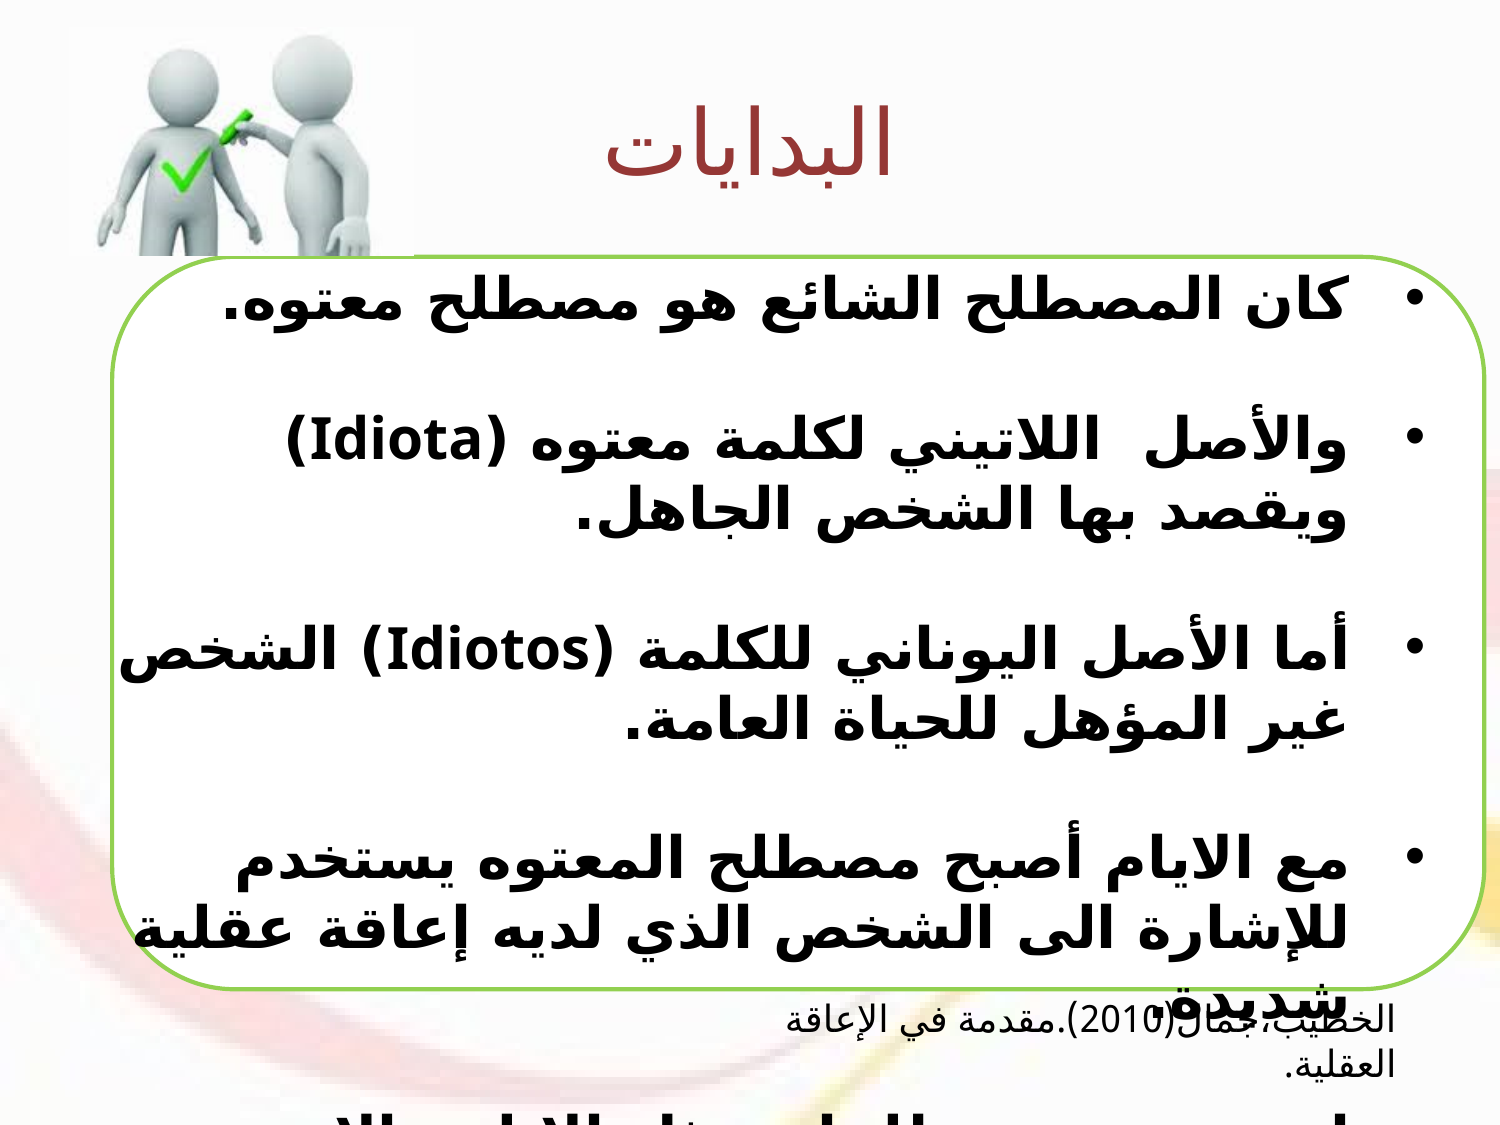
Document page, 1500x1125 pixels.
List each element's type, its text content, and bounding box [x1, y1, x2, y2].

text_box [1441, 282, 1487, 964]
text_box كان المصطلح الشائع هو مصطلح معتوه. والأصل اللاتيني لكلمة معتوه (Idiota) ويقصد بها الشخص الجاهل. أما الأصل اليوناني للكلمة (Idiotos) الشخص غير المؤهل للحياة العامة. مع الايام أصبح مصطلح المعتوه يستخدم للإشارة الى الشخص الذي لديه إعاقة عقلية شديدة. استخدمت مصطلحات مثل:الابله ، الاحمق ، ضعيف العقل ، الناقص عقليا. [53, 253, 1441, 1125]
text_box الخطيب،جمال(2010).مقدمة في الإعاقة العقلية. [761, 987, 1412, 1093]
title البدايات [419, 45, 1425, 233]
picture [0, 0, 1500, 1125]
